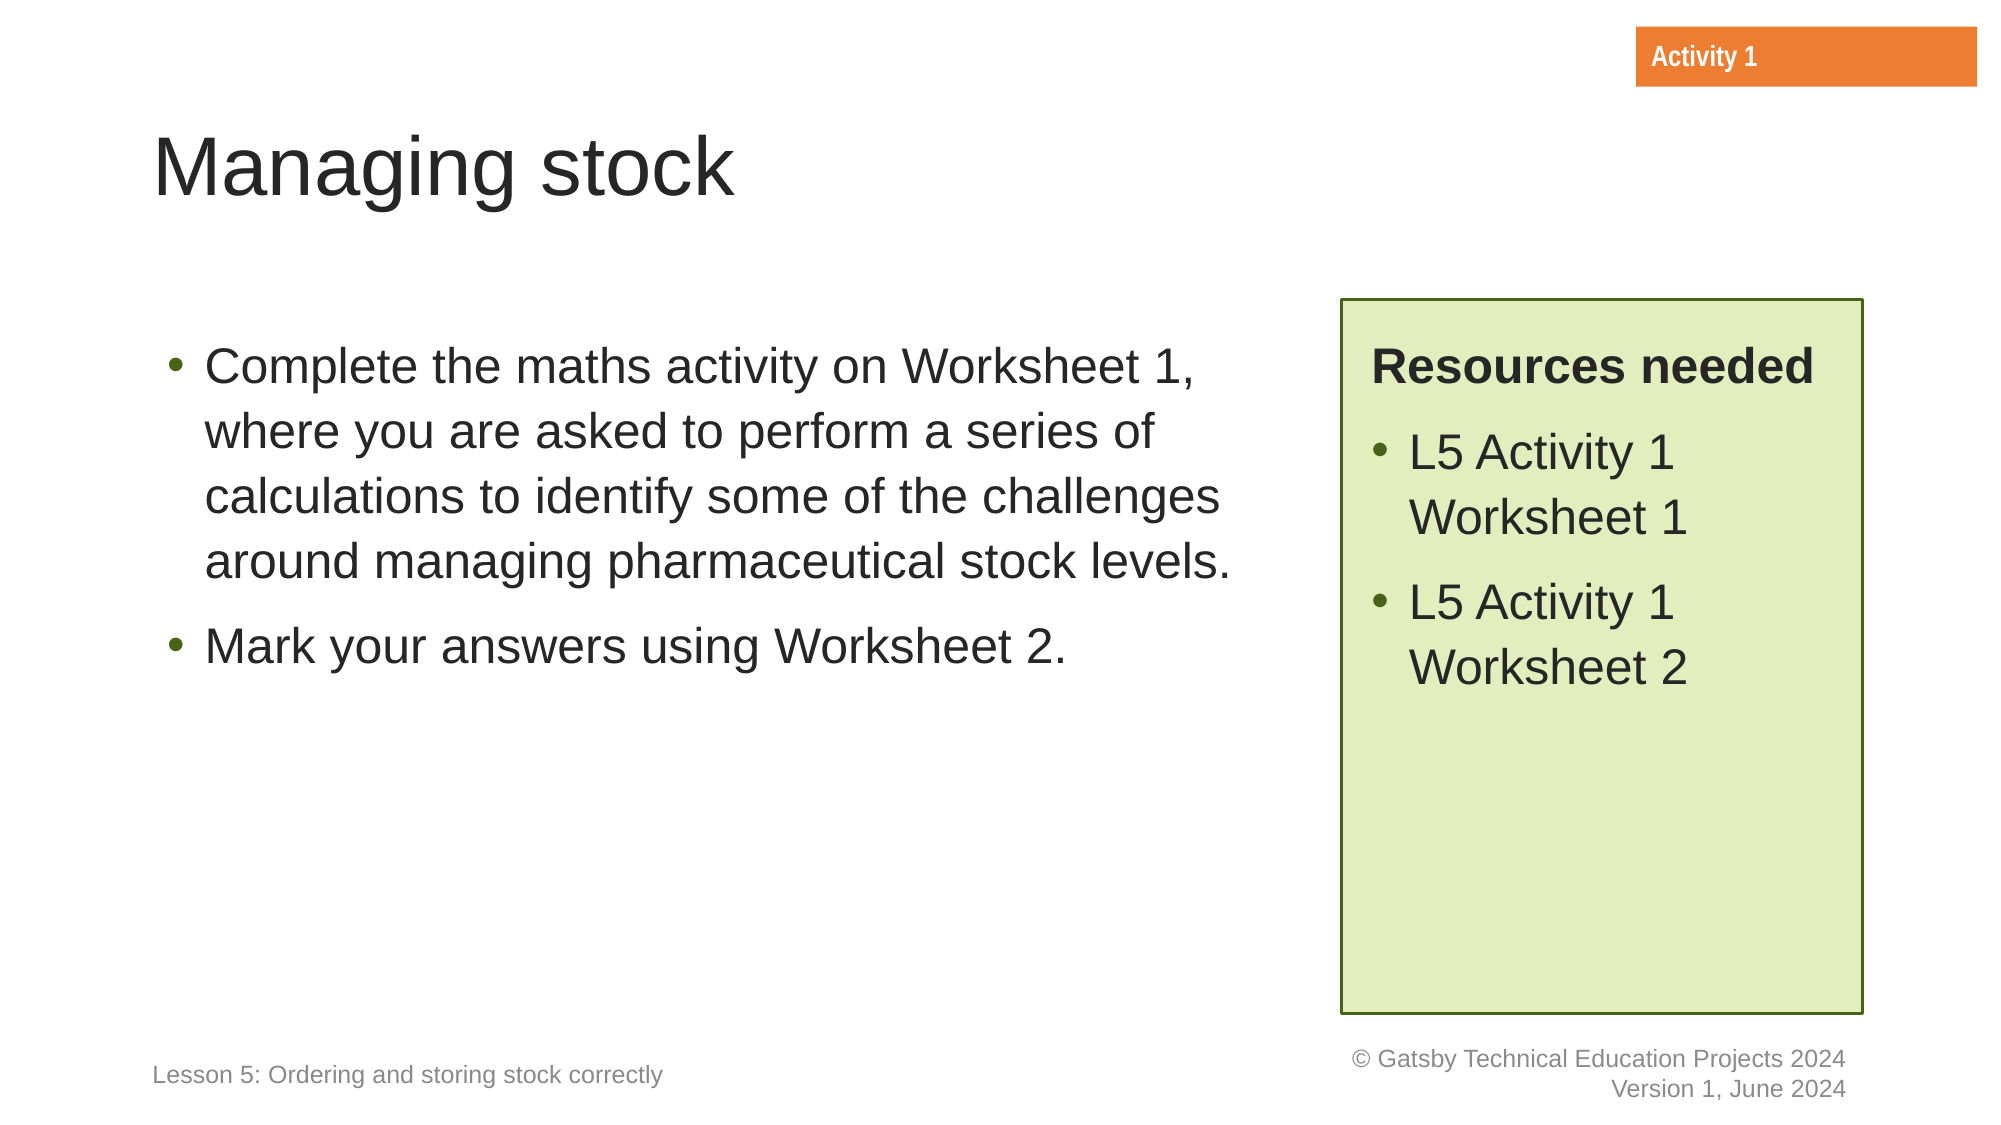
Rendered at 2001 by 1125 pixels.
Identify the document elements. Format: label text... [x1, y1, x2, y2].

list Activity 1 [1636, 26, 1978, 87]
title Managing stock [137, 59, 1863, 278]
list Complete the maths activity on Worksheet 1, where you are asked to perform a series of calculations to identify some of the challenges around managing pharmaceutical stock levels. Mark your answers using Worksheet 2. [137, 299, 1300, 1014]
list Resources needed L5 Activity 1 Worksheet 1 L5 Activity 1 Worksheet 2 [1340, 298, 1864, 1015]
list Lesson 5: Ordering and storing stock correctly [137, 1042, 829, 1103]
